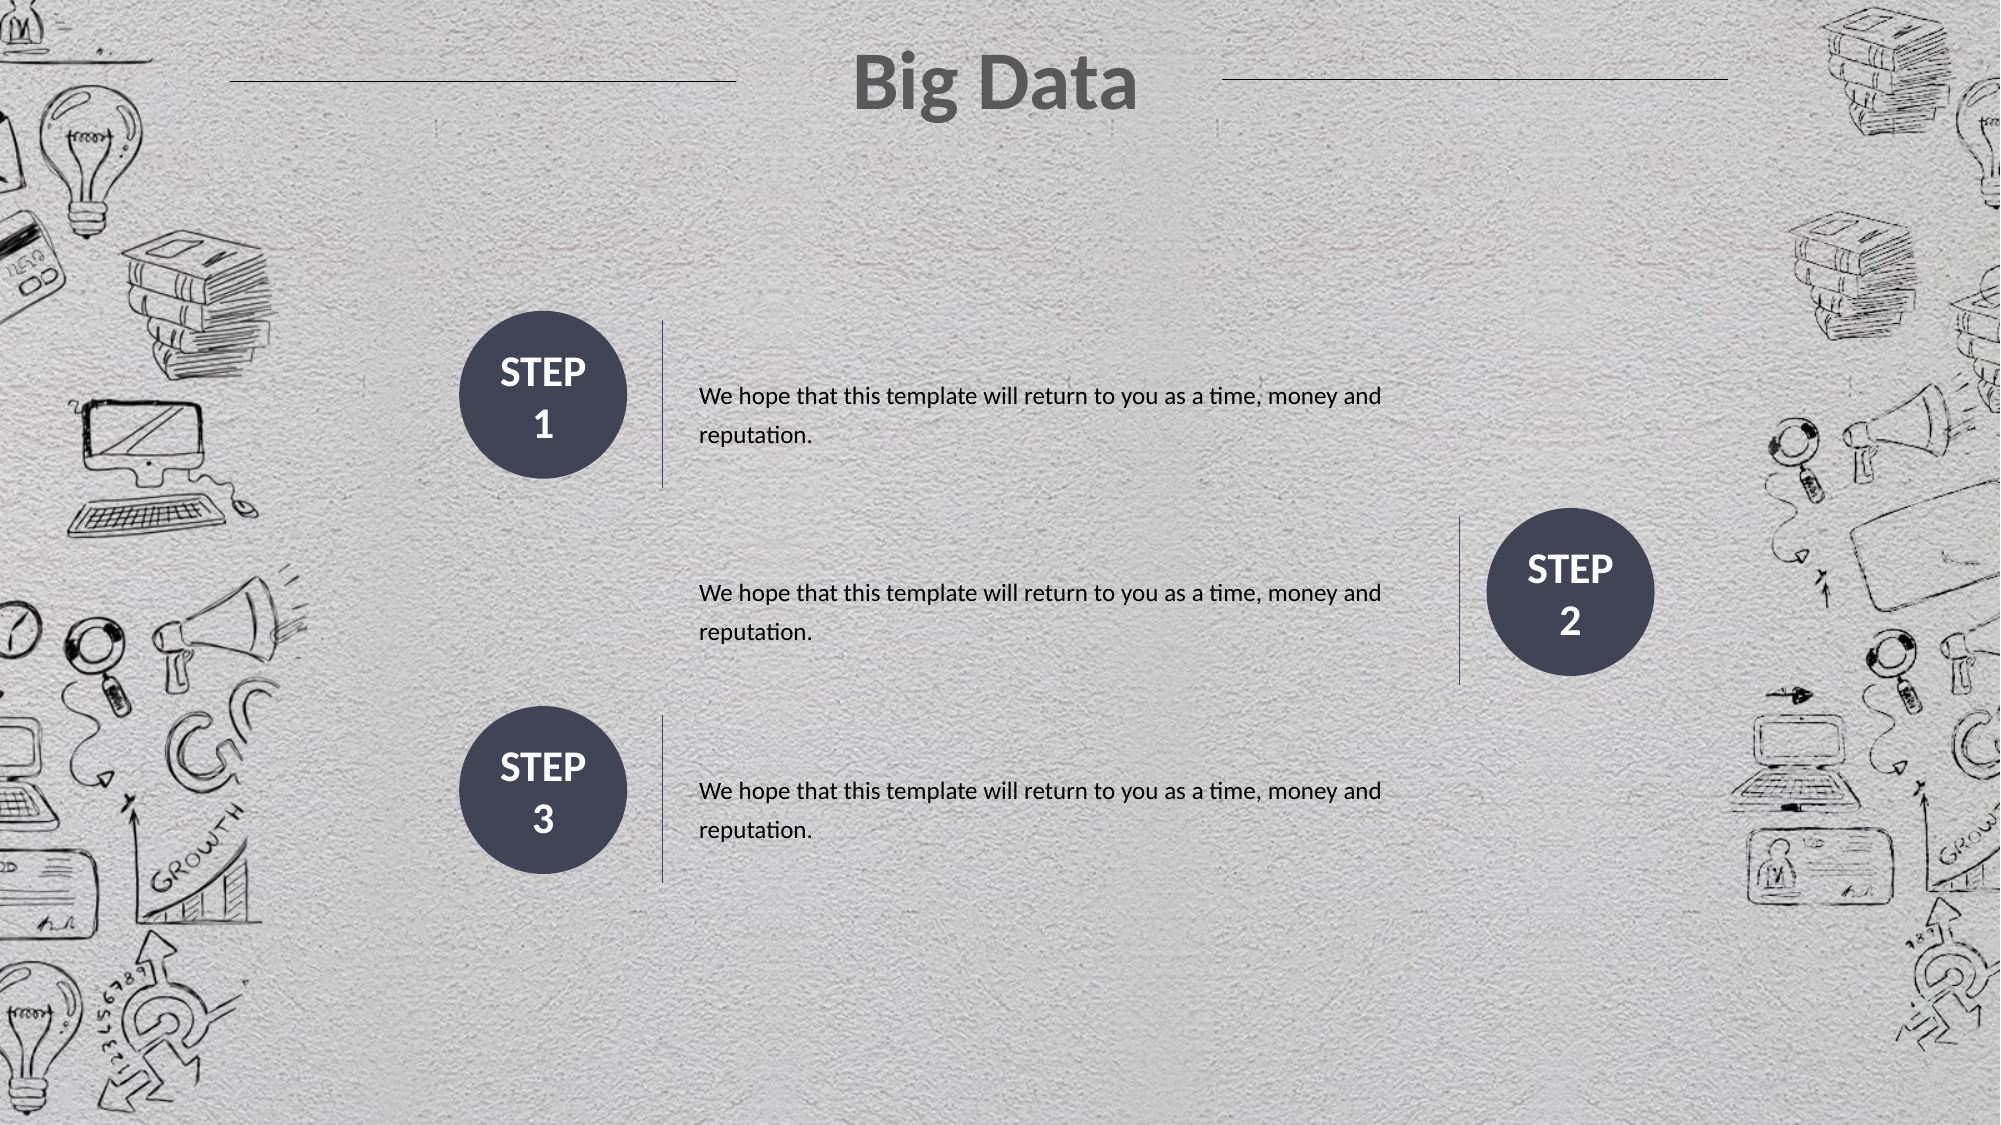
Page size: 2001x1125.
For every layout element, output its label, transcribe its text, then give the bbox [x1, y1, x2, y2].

text_box STEP1 [459, 310, 628, 479]
text_box STEP2 [1486, 507, 1655, 676]
text_box We hope that this template will return to you as a time, money and reputation. [684, 362, 1460, 456]
text_box We hope that this template will return to you as a time, money and reputation. [684, 758, 1460, 851]
text_box STEP3 [459, 706, 628, 875]
picture [0, 0, 2000, 1125]
text_box We hope that this template will return to you as a time, money and reputation. [684, 560, 1459, 653]
